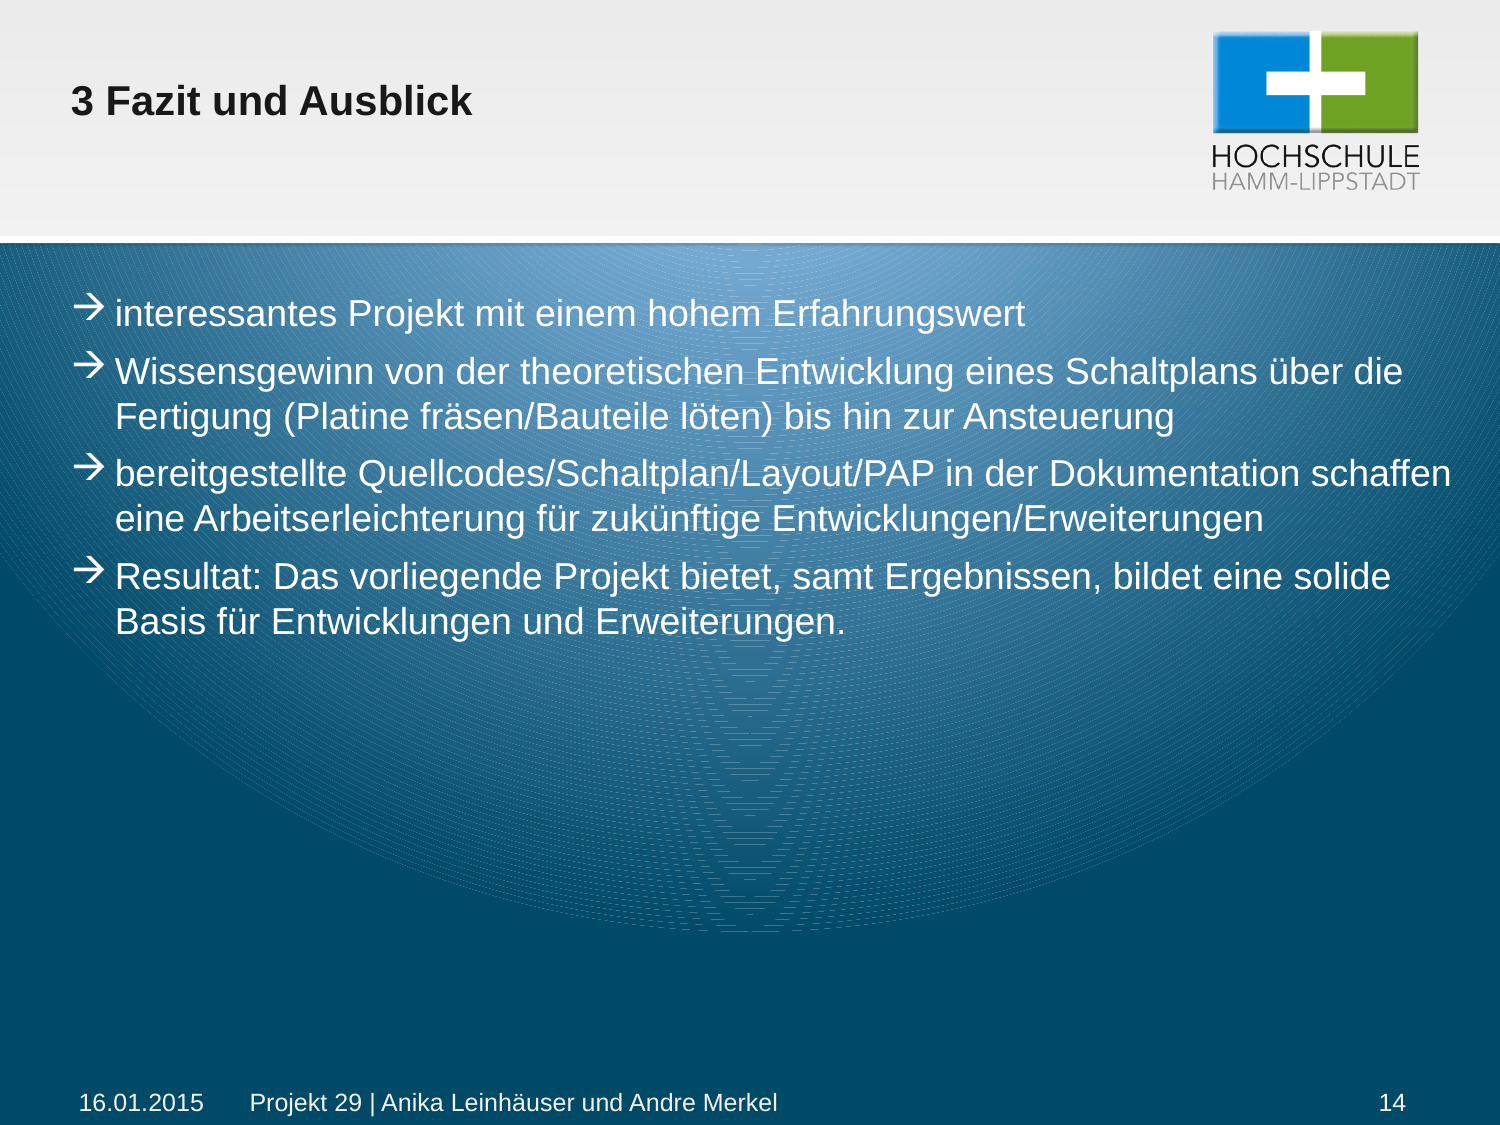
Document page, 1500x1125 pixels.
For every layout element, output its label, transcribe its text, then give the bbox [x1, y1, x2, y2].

title 3 Fazit und Ausblick [70, 23, 1424, 225]
footer Projekt 29 | Anika Leinhäuser und Andre Merkel [242, 1080, 922, 1117]
list interessantes Projekt mit einem hohem Erfahrungswert Wissensgewinn von der theoretischen Entwicklung eines Schaltplans über die Fertigung (Platine fräsen/Bauteile löten) bis hin zur Ansteuerung bereitgestellte Quellcodes/Schaltplan/Layout/PAP in der Dokumentation schaffen eine Arbeitserleichterung für zukünftige Entwicklungen/Erweiterungen Resultat: Das vorliegende Projekt bietet, samt Ergebnissen, bildet eine solide Basis für Entwicklungen und Erweiterungen. [70, 289, 1483, 1048]
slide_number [70, 1080, 242, 1117]
slide_number 14 [1300, 1080, 1422, 1117]
